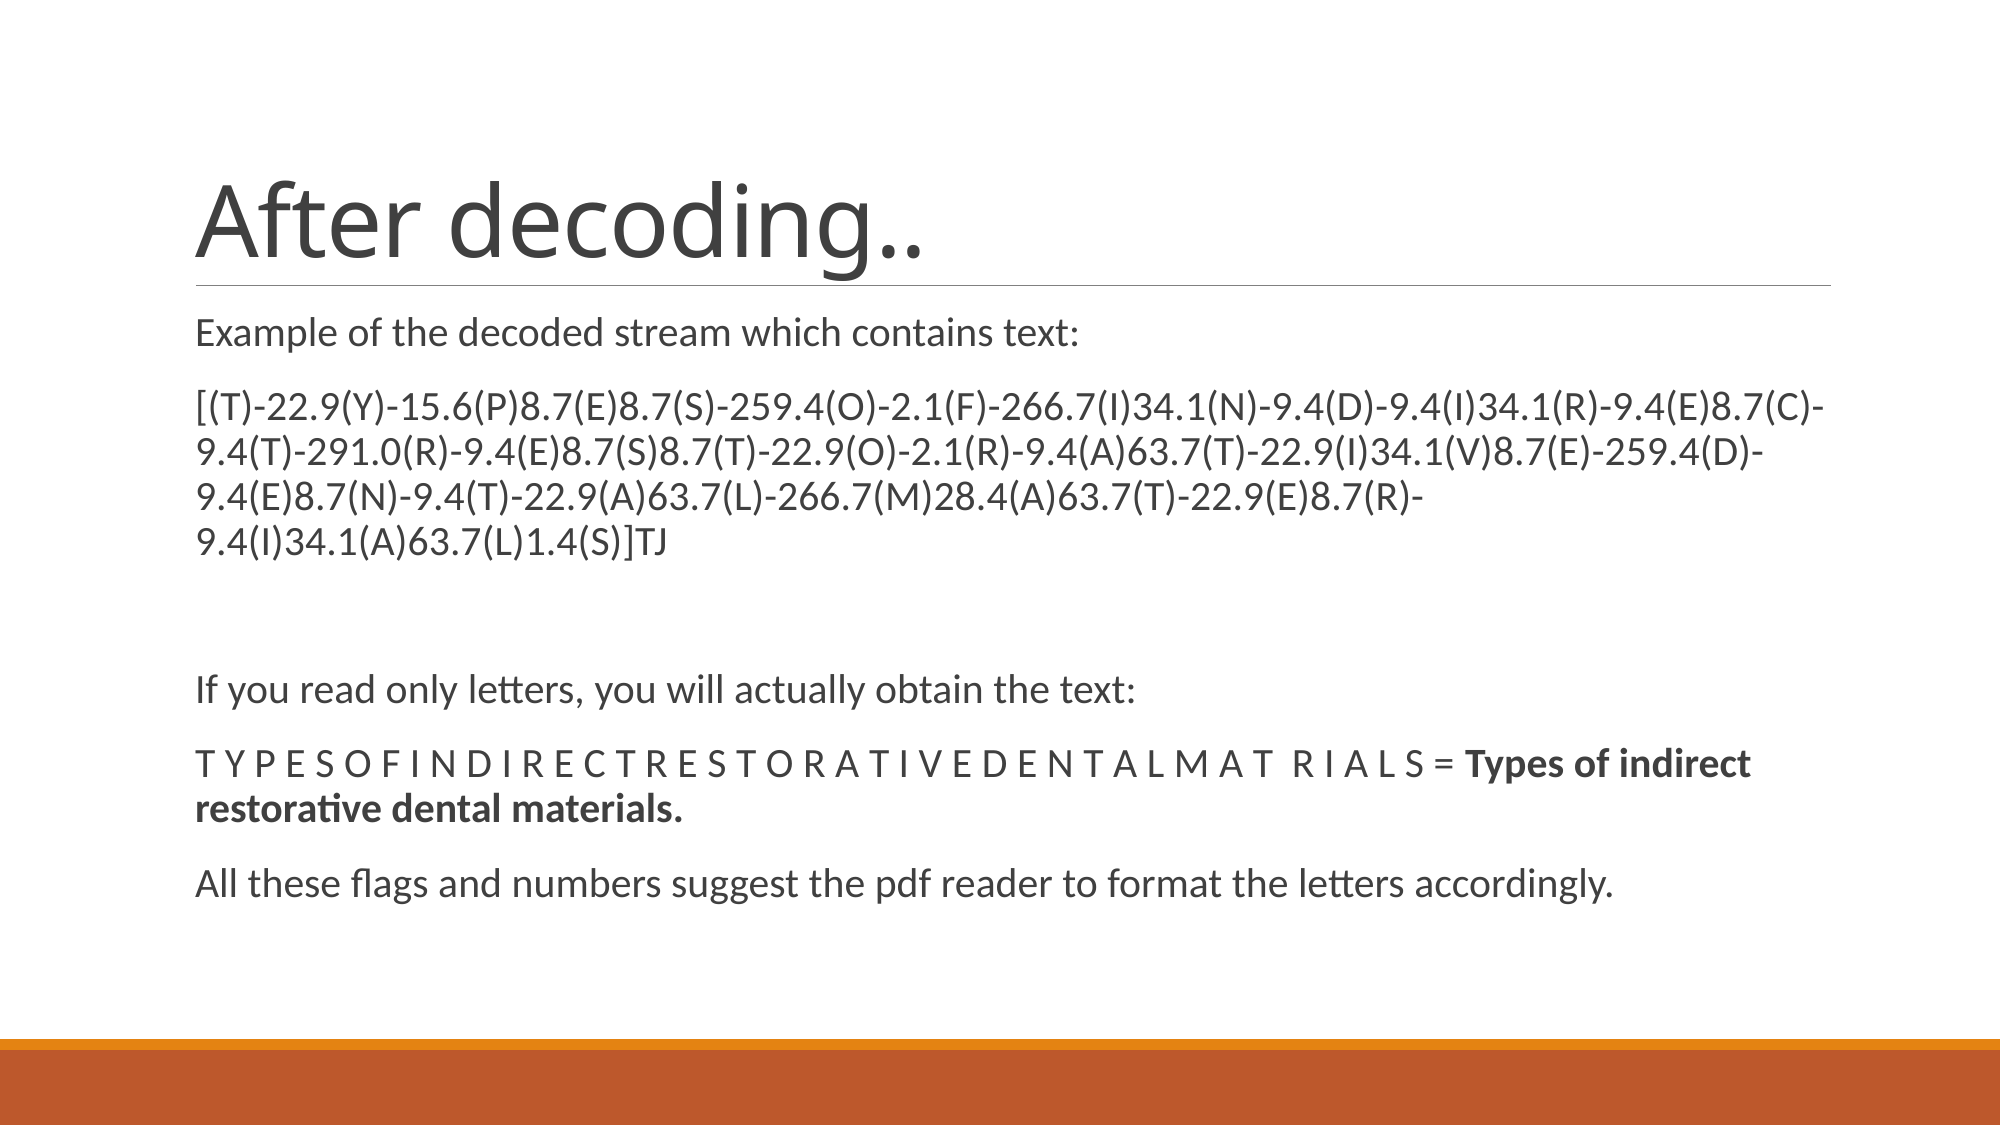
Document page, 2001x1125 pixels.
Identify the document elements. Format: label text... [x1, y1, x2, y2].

list Example of the decoded stream which contains text: [(T)-22.9(Y)-15.6(P)8.7(E)8.7(S)-259.4(O)-2.1(F)-266.7(I)34.1(N)-9.4(D)-9.4(I)34.1(R)-9.4(E)8.7(C)-9.4(T)-291.0(R)-9.4(E)8.7(S)8.7(T)-22.9(O)-2.1(R)-9.4(A)63.7(T)-22.9(I)34.1(V)8.7(E)-259.4(D)-9.4(E)8.7(N)-9.4(T)-22.9(A)63.7(L)-266.7(M)28.4(A)63.7(T)-22.9(E)8.7(R)-9.4(I)34.1(A)63.7(L)1.4(S)]TJ If you read only letters, you will actually obtain the text: T Y P E S O F I N D I R E C T R E S T O R A T I V E D E N T A L M A T R I A L S = Types of indirect restorative dental materials. All these flags and numbers suggest the pdf reader to format the letters accordingly. [180, 302, 1830, 963]
title After decoding.. [180, 47, 1830, 285]
